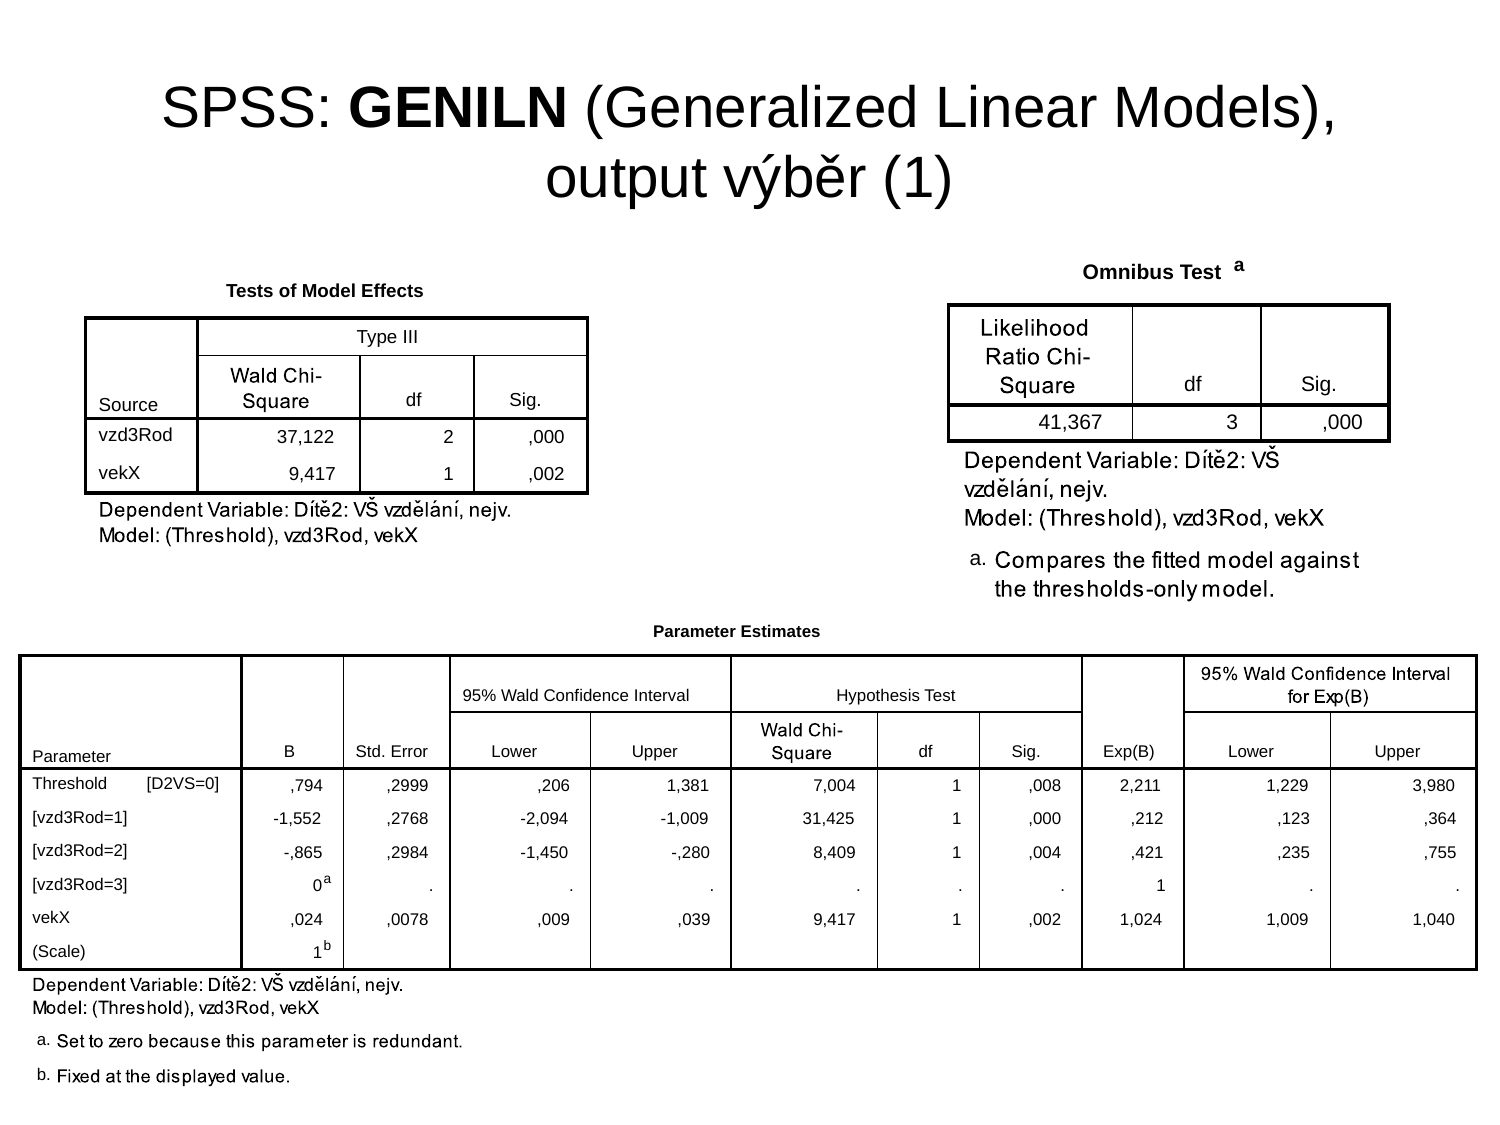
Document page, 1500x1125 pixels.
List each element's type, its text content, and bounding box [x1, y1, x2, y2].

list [938, 243, 1403, 608]
picture [12, 609, 1488, 1103]
title SPSS: GENILN (Generalized Linear Models), output výběr (1) [75, 45, 1425, 233]
picture [76, 266, 600, 563]
